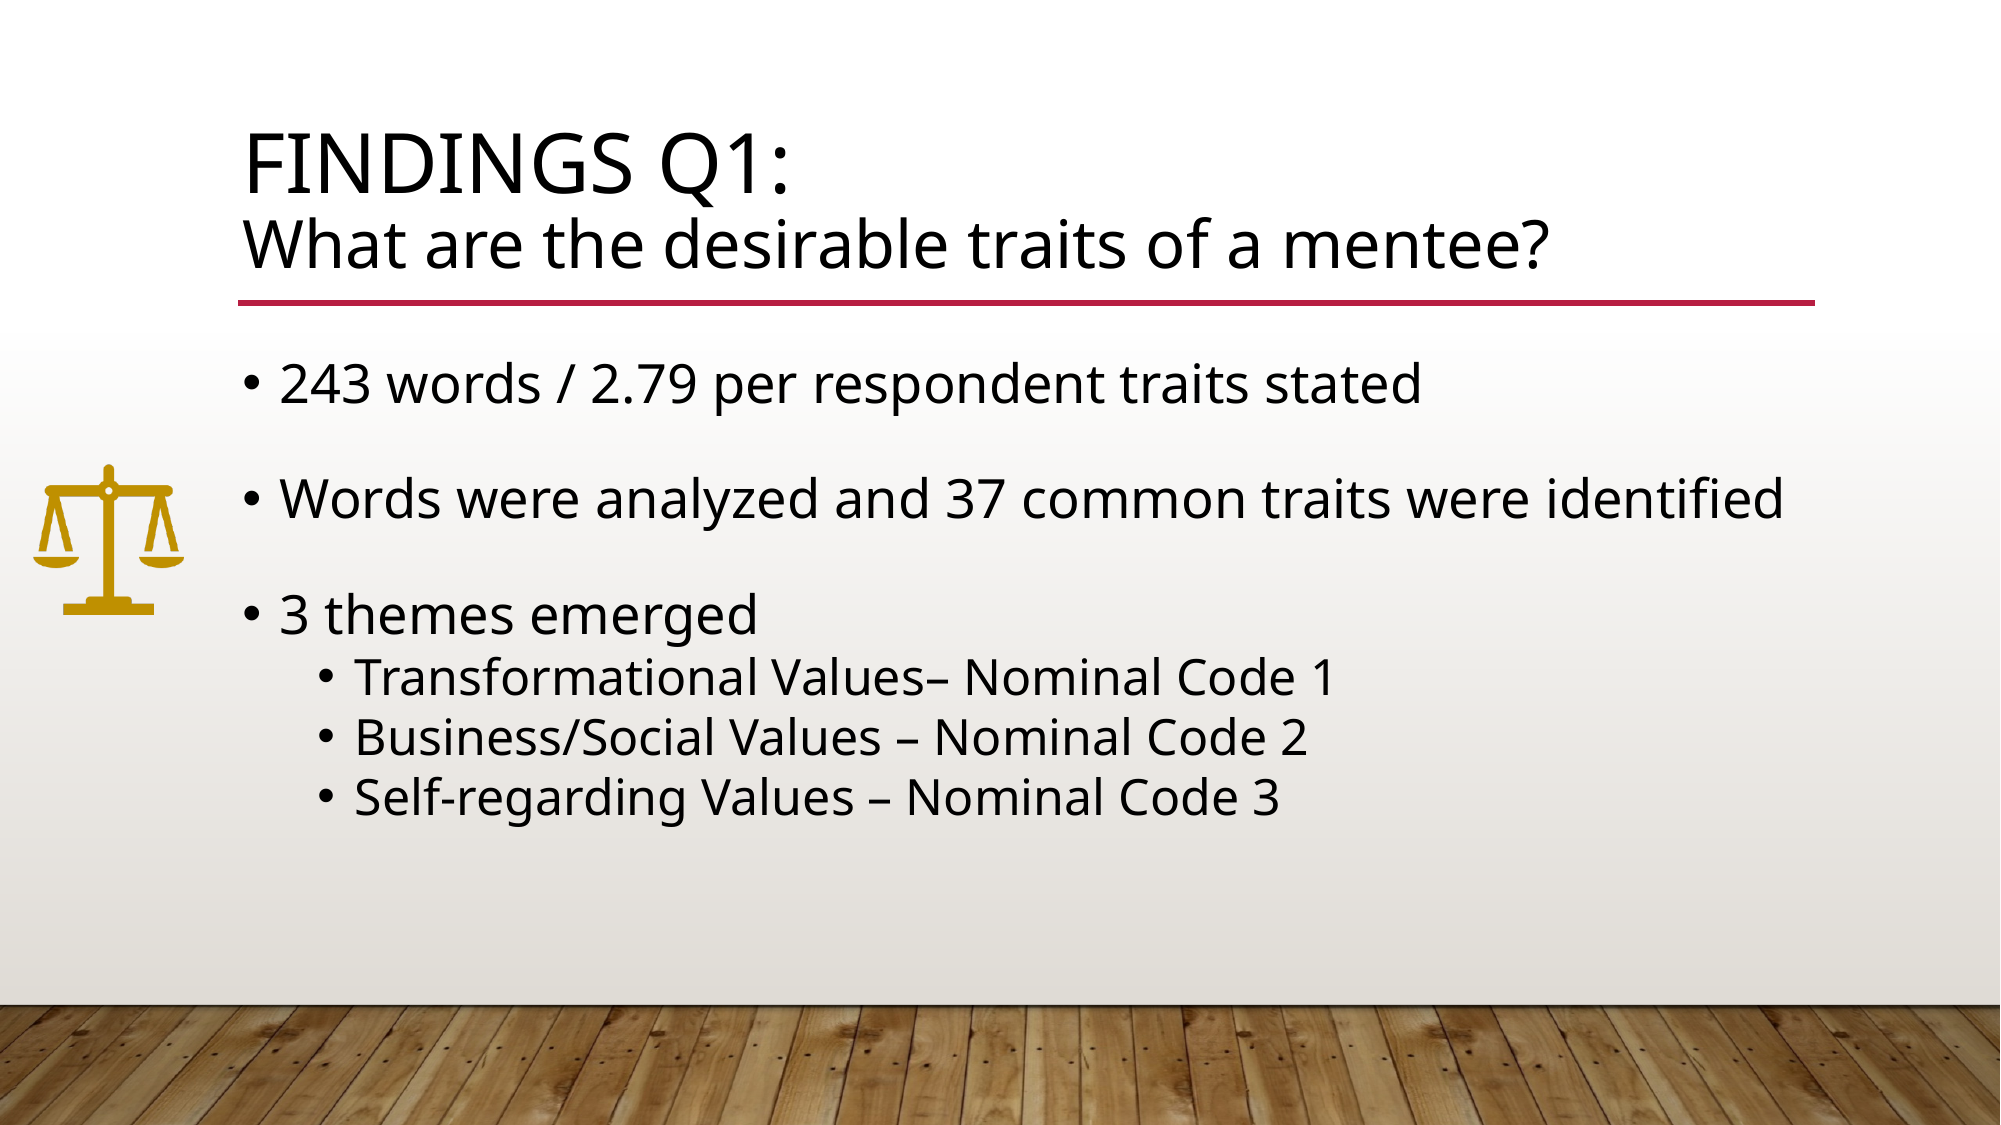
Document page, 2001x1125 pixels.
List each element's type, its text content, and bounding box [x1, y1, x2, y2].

title Findings Q1: What are the desirable traits of a mentee? [227, 81, 1980, 323]
picture [0, 1005, 2000, 1125]
picture [18, 449, 199, 630]
list 243 words / 2.79 per respondent traits stated Words were analyzed and 37 common traits were identified 3 themes emerged Transformational Values– Nominal Code 1 Business/Social Values – Nominal Code 2 Self-regarding Values – Nominal Code 3 [227, 342, 1836, 918]
